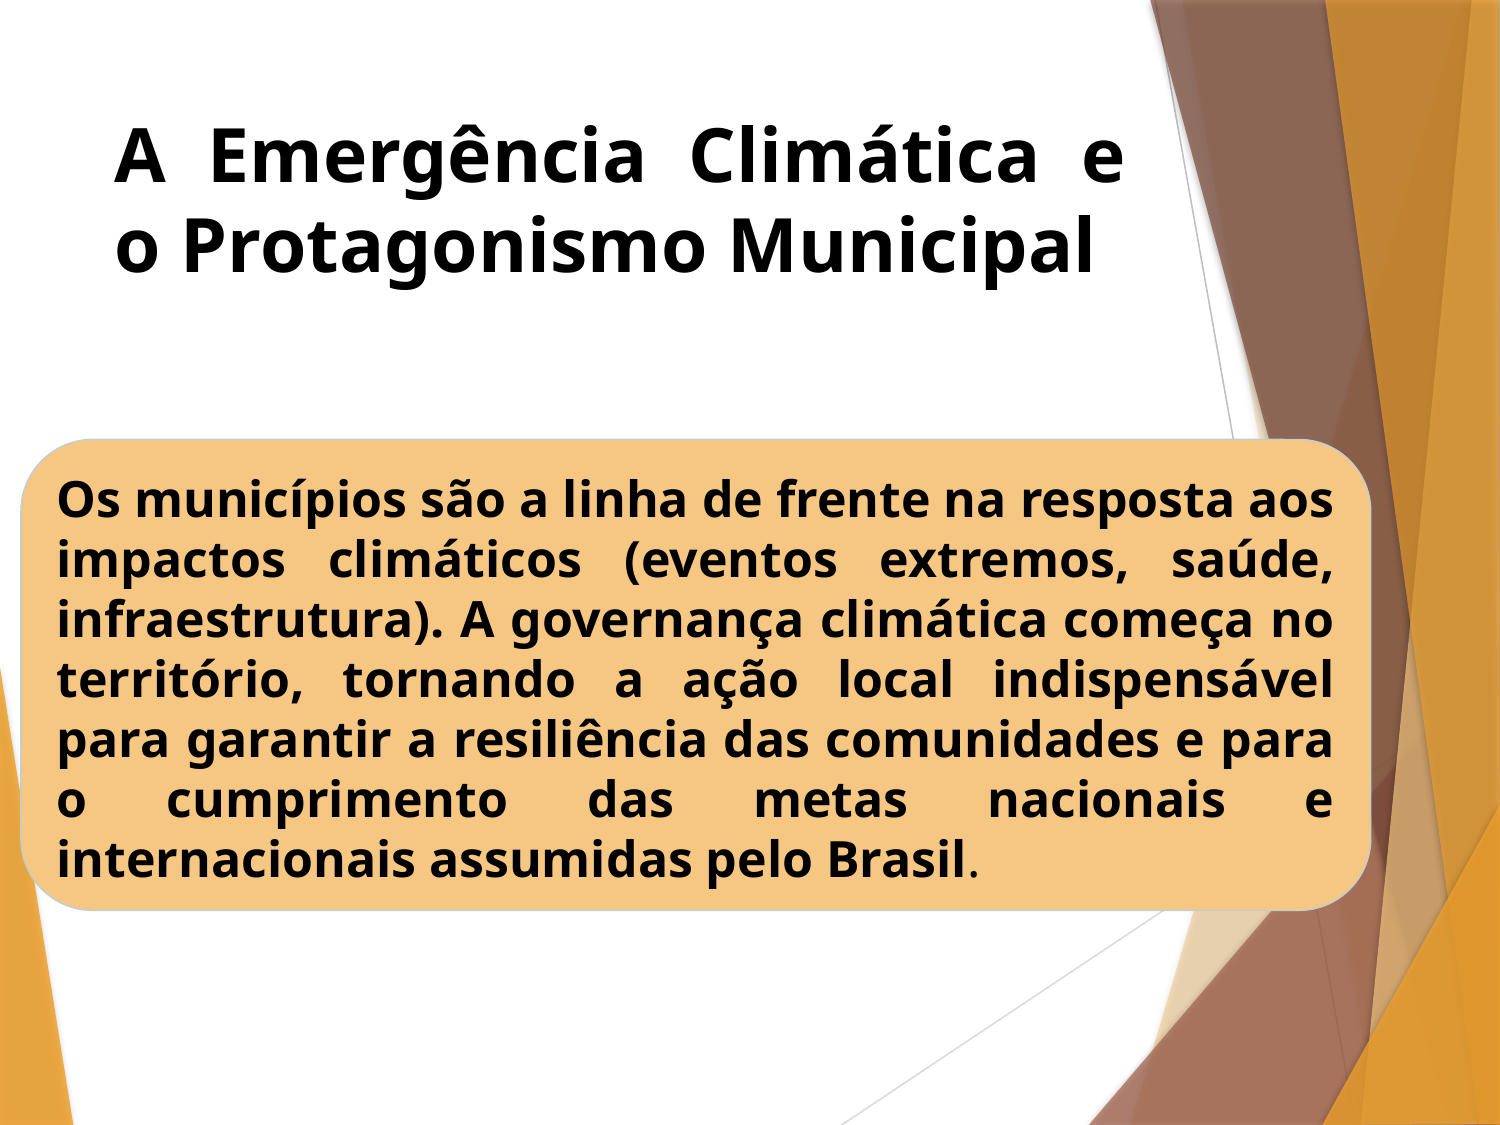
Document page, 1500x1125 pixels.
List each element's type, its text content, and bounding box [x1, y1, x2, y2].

text_box Os municípios são a linha de frente na resposta aos impactos climáticos (eventos extremos, saúde, infraestrutura). A governança climática começa no território, tornando a ação local indispensável para garantir a resiliência das comunidades e para o cumprimento das metas nacionais e internacionais assumidas pelo Brasil. [20, 439, 1371, 911]
title A Emergência Climática e o Protagonismo Municipal [99, 99, 1142, 317]
